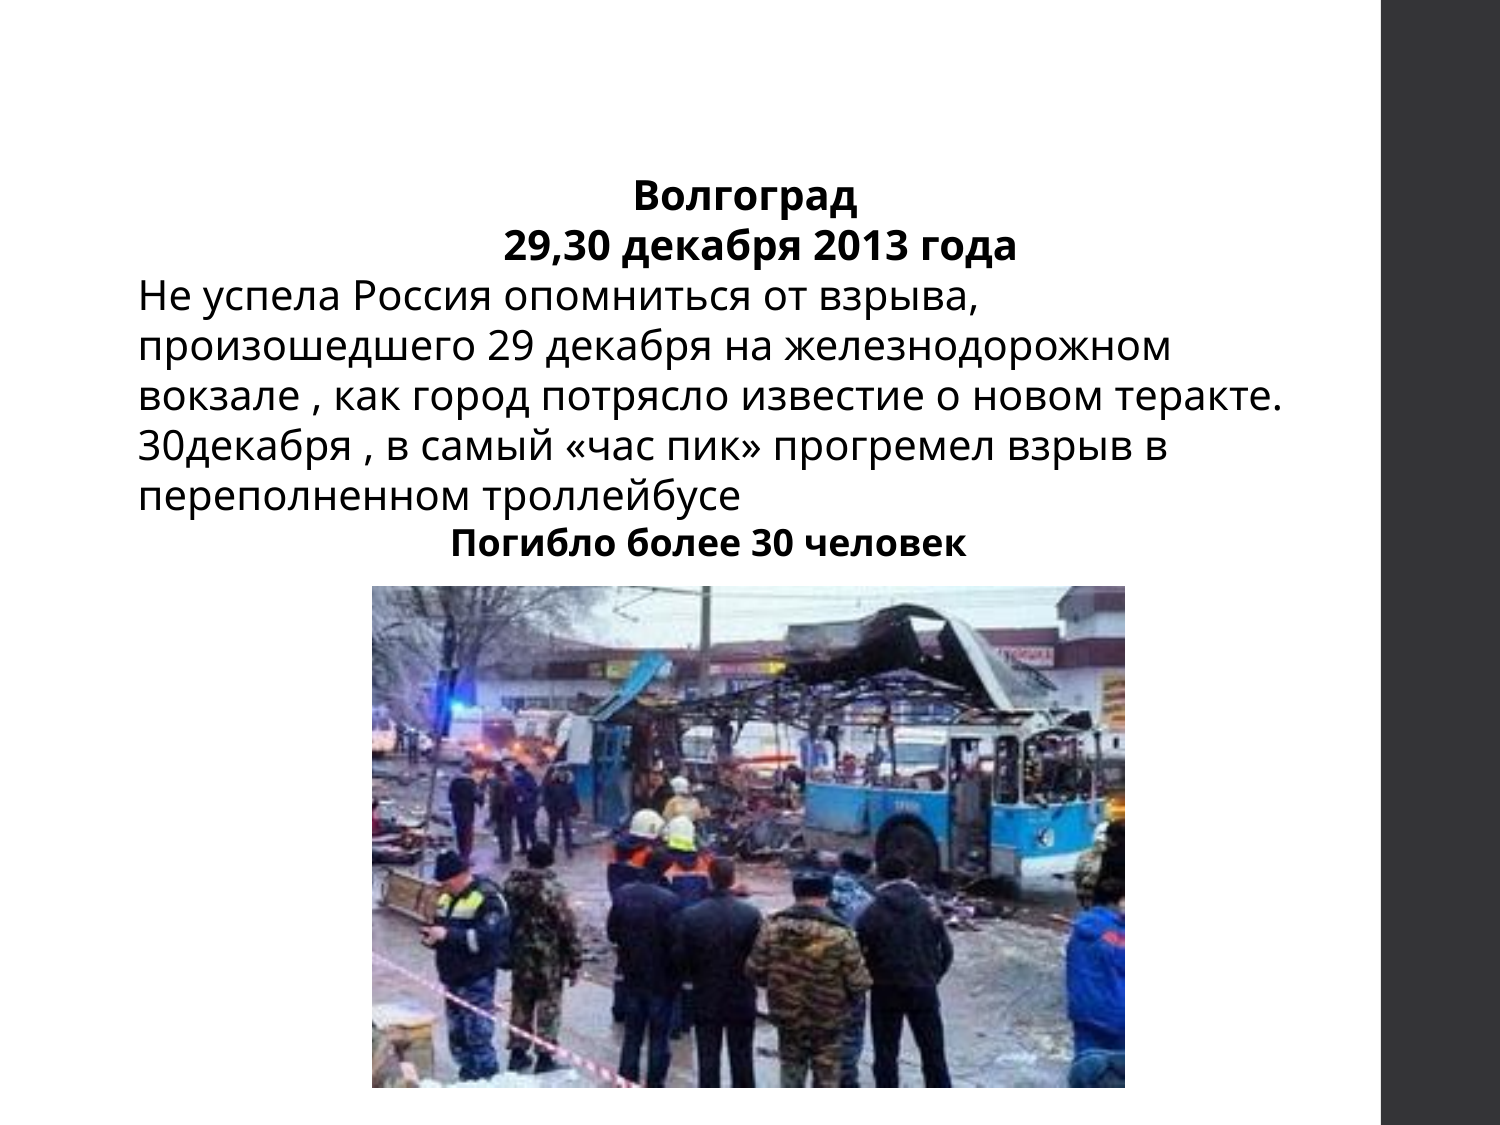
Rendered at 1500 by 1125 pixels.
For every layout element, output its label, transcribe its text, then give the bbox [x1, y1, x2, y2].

text_box Волгоград 29,30 декабря 2013 года Не успела Россия опомниться от взрыва, произошедшего 29 декабря на железнодорожном вокзале , как город потрясло известие о новом теракте. 30декабря , в самый «час пик» прогремел взрыв в переполненном троллейбусе Погибло более 30 человек [122, 160, 1316, 752]
picture [371, 586, 1125, 1089]
